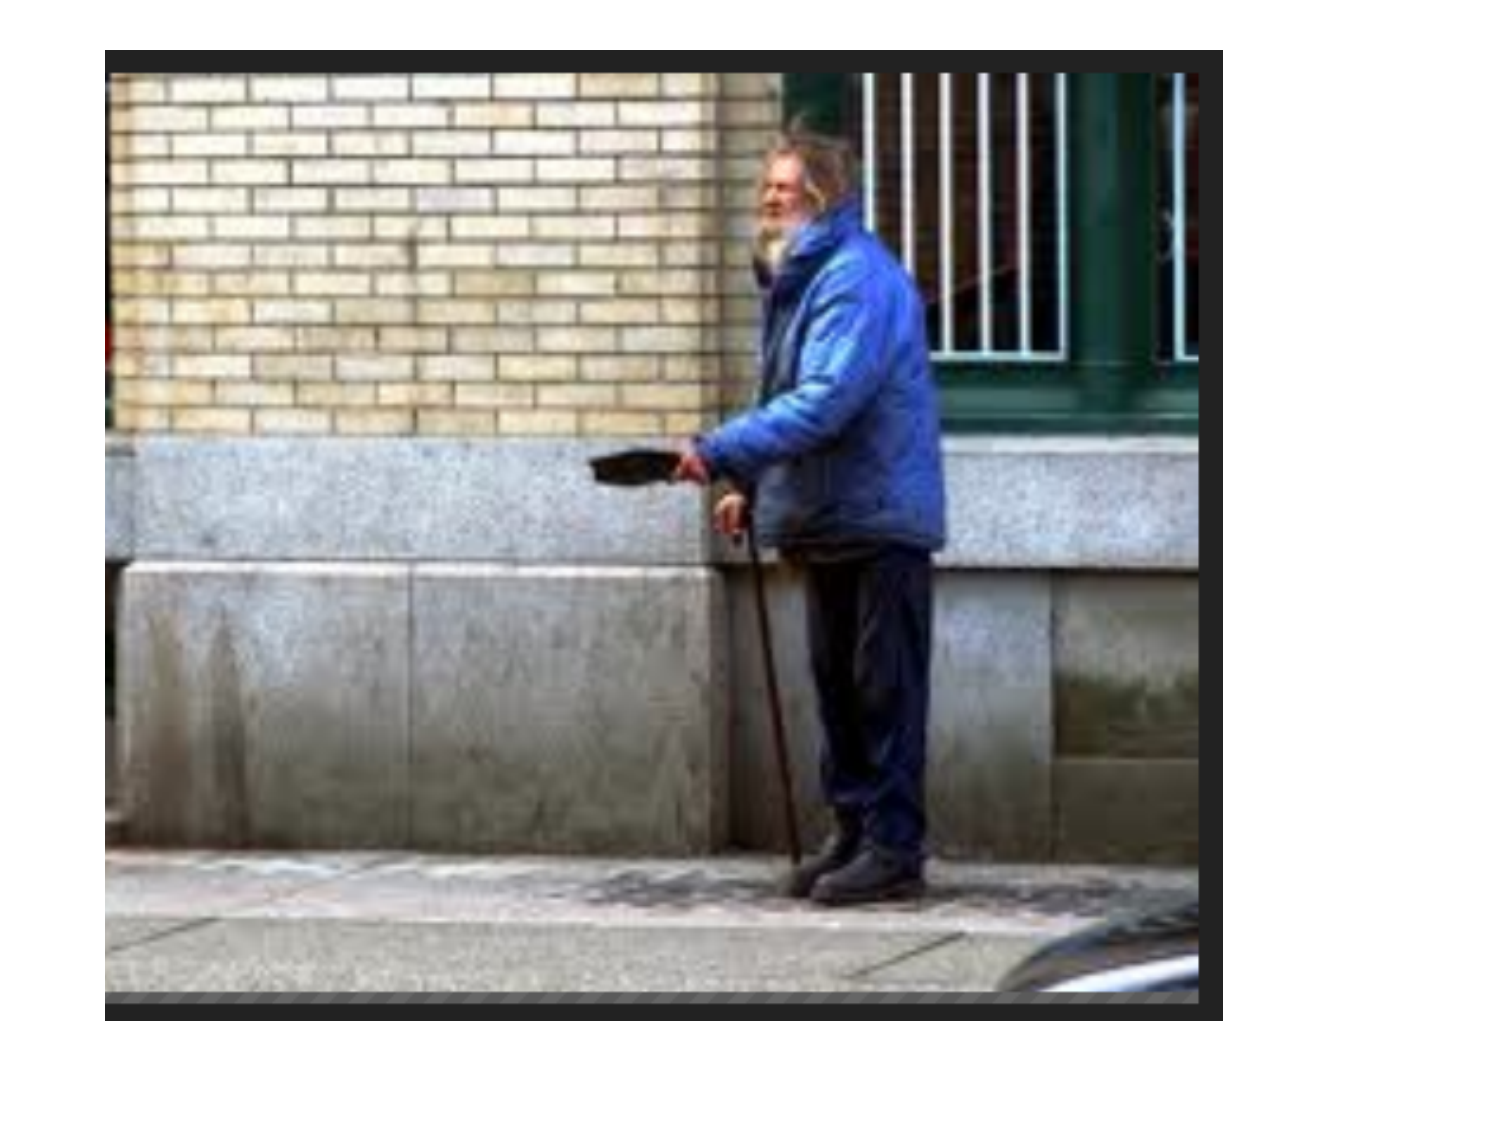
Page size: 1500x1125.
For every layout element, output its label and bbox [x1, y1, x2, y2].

picture [105, 50, 1223, 1021]
